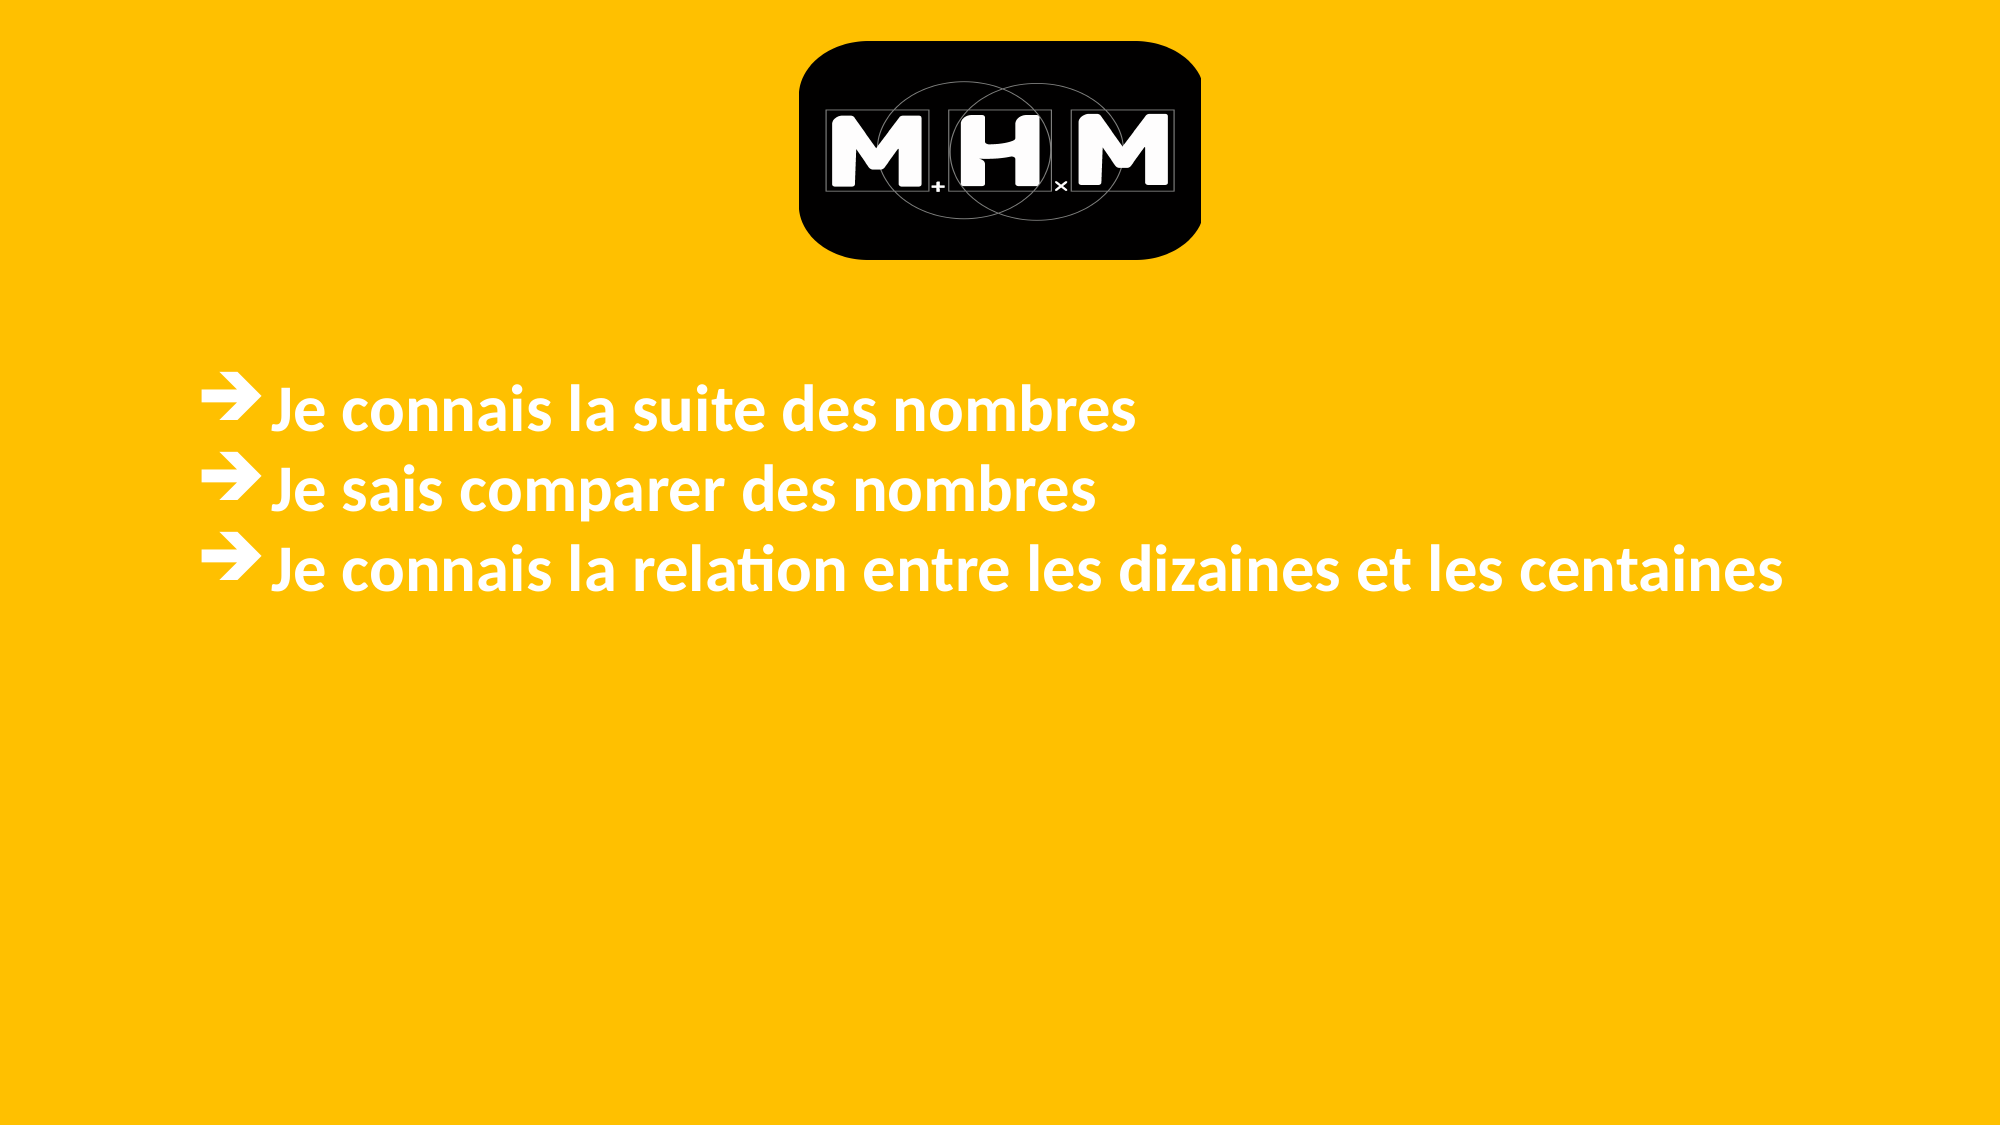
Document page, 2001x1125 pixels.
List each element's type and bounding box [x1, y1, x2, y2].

text_box [0, 0, 2000, 1125]
